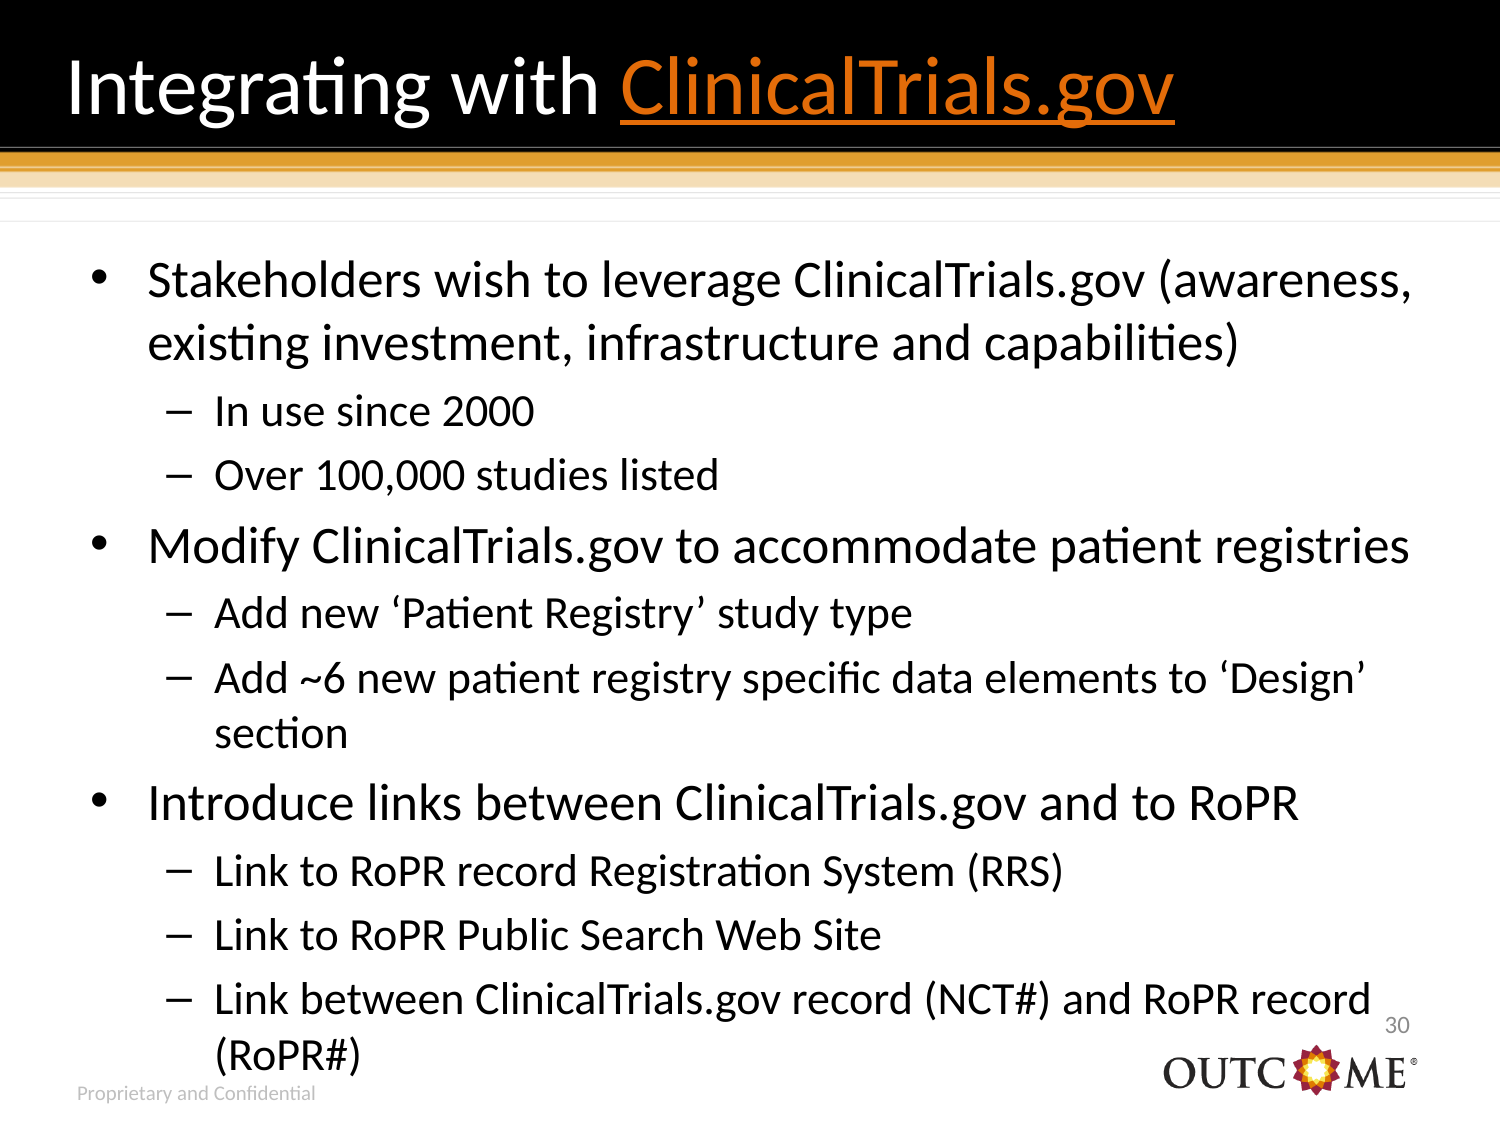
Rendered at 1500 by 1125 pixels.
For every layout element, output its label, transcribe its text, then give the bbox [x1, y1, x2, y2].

slide_number 29 [1074, 999, 1425, 1048]
title Integrating with ClinicalTrials.gov [50, 0, 1500, 163]
picture [0, 0, 1500, 223]
picture [1163, 1088, 1418, 1096]
list Stakeholders wish to leverage ClinicalTrials.gov (awareness, existing investment, infrastructure and capabilities) In use since 2000 Over 100,000 studies listed Modify ClinicalTrials.gov to accommodate patient registries Add new ‘Patient Registry’ study type Add ~6 new patient registry specific data elements to ‘Design’ section Introduce links between ClinicalTrials.gov and to RoPR Link to RoPR record Registration System (RRS) Link to RoPR Public Search Web Site Link between ClinicalTrials.gov record (NCT#) and RoPR record (RoPR#) [75, 237, 1450, 1088]
